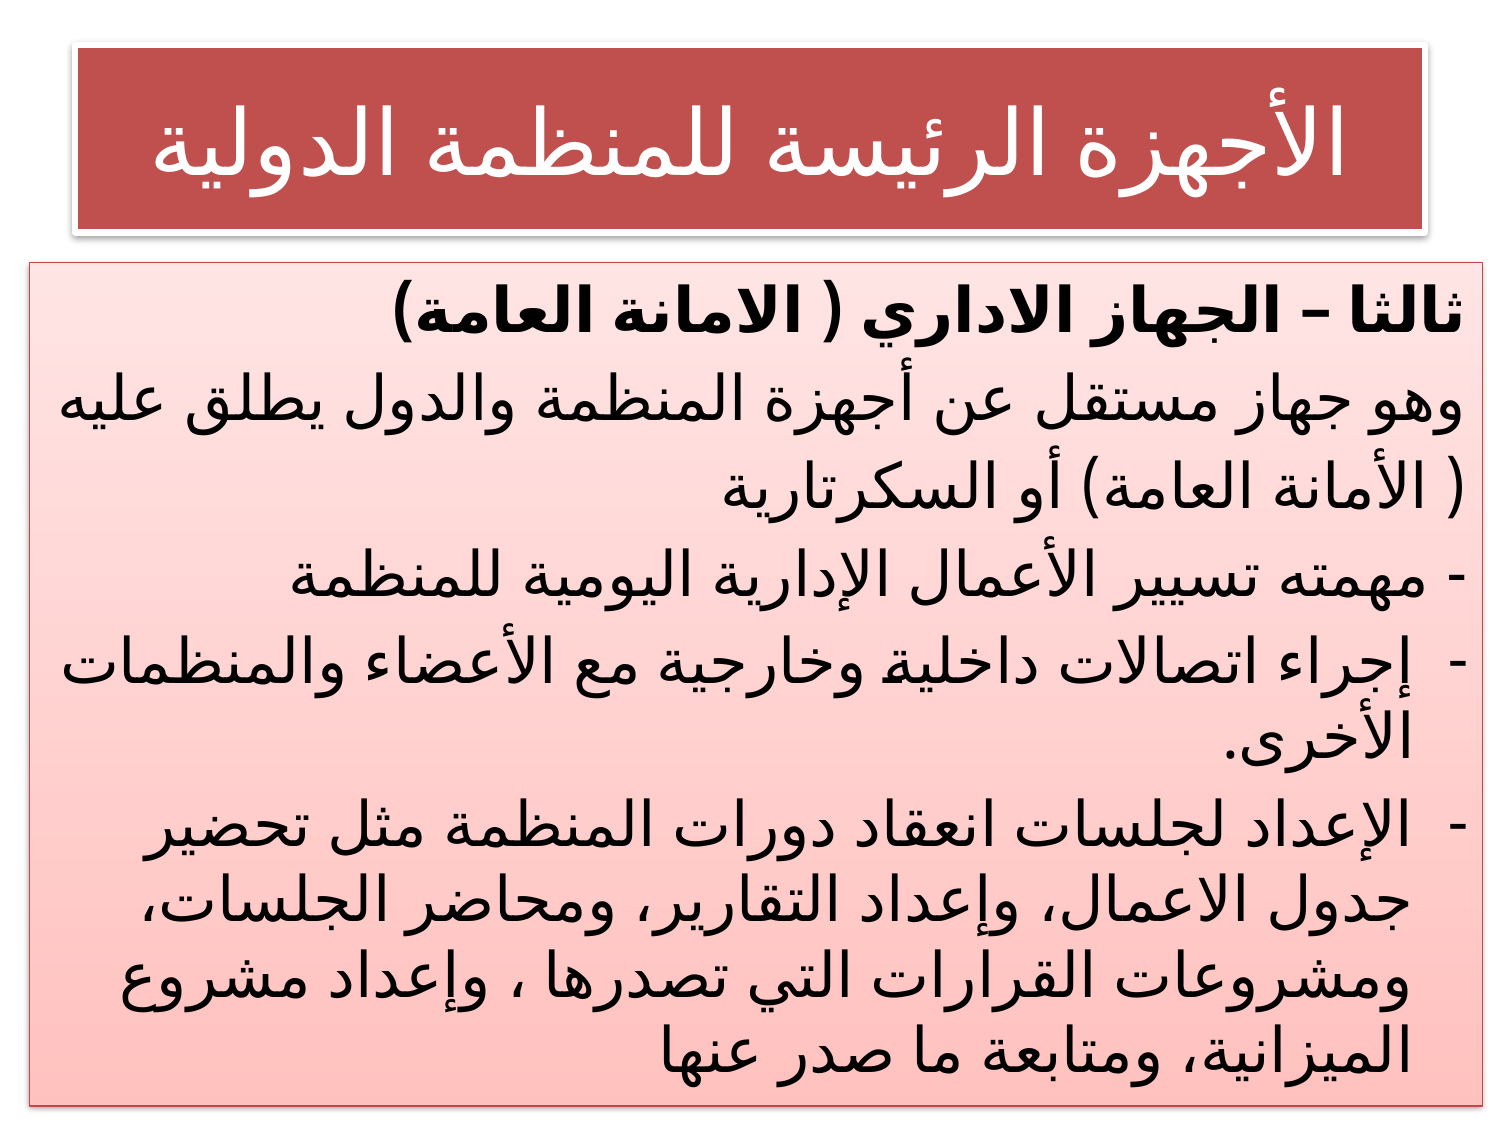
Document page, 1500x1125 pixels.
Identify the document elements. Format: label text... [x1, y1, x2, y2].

title الأجهزة الرئيسة للمنظمة الدولية [72, 42, 1428, 236]
list ثالثا – الجهاز الاداري ( الامانة العامة) وهو جهاز مستقل عن أجهزة المنظمة والدول يطلق عليه ( الأمانة العامة) أو السكرتارية - مهمته تسيير الأعمال الإدارية اليومية للمنظمة إجراء اتصالات داخلية وخارجية مع الأعضاء والمنظمات الأخرى. الإعداد لجلسات انعقاد دورات المنظمة مثل تحضير جدول الاعمال، وإعداد التقارير، ومحاضر الجلسات، ومشروعات القرارات التي تصدرها ، وإعداد مشروع الميزانية، ومتابعة ما صدر عنها [29, 262, 1483, 1107]
